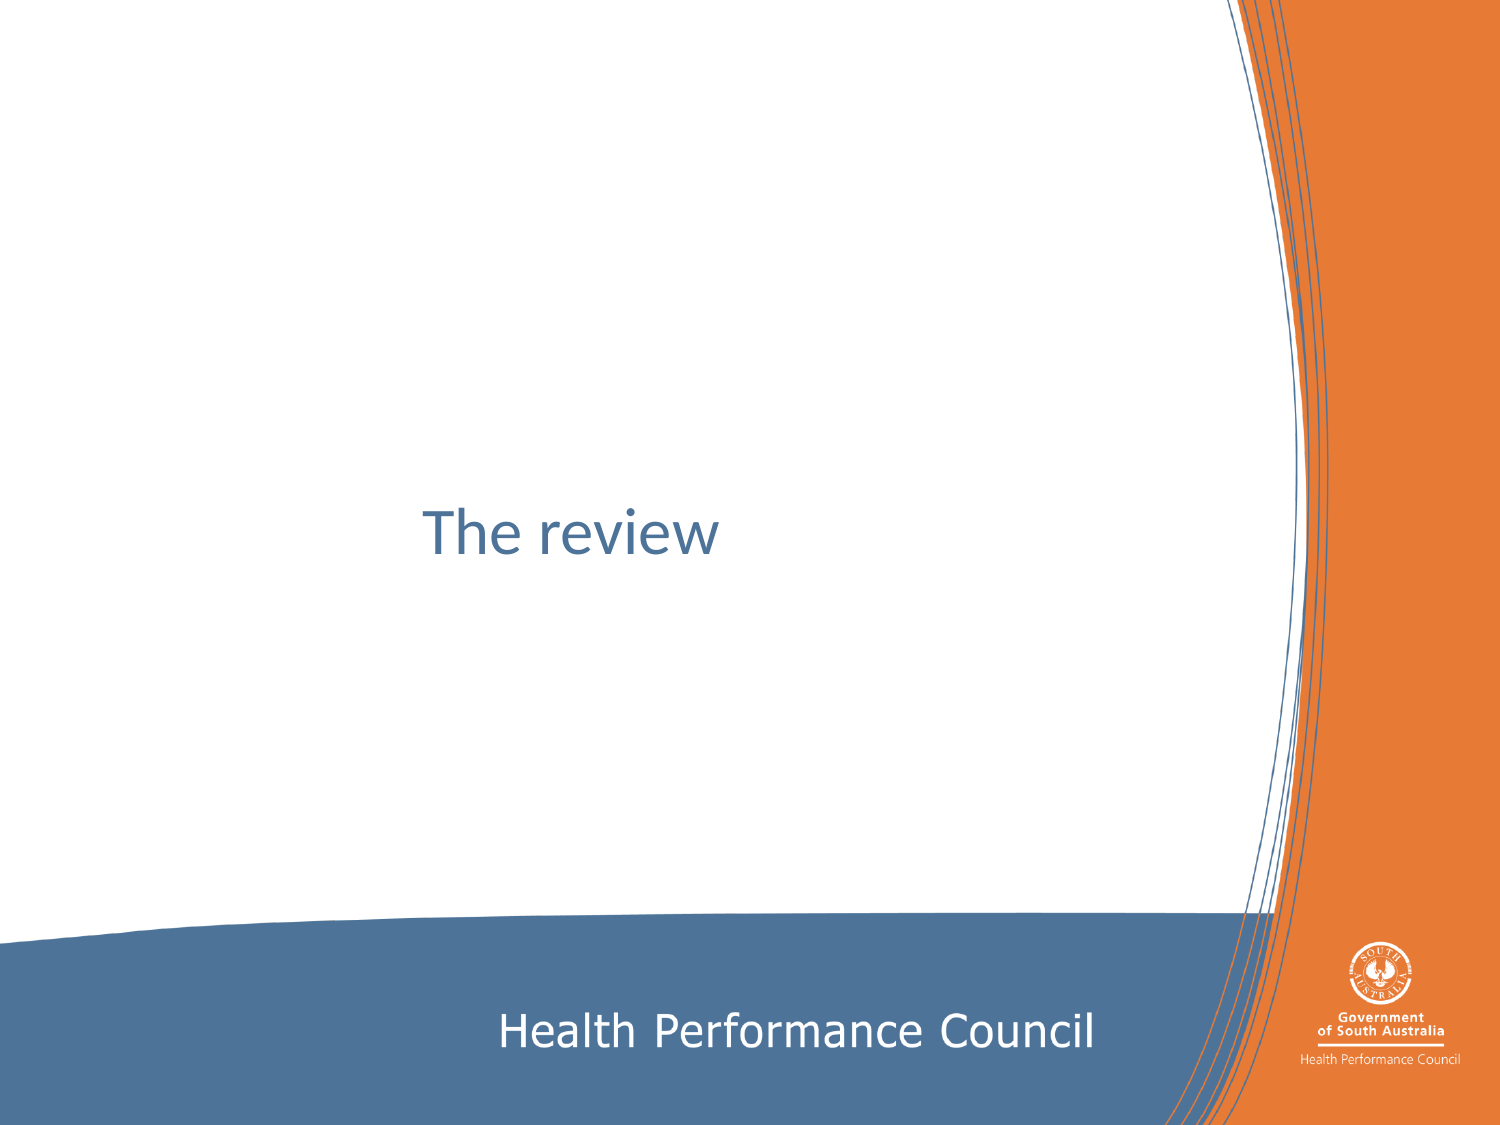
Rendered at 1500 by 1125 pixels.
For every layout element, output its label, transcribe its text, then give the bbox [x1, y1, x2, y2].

title The review [407, 480, 1430, 704]
picture [0, 0, 1500, 1125]
